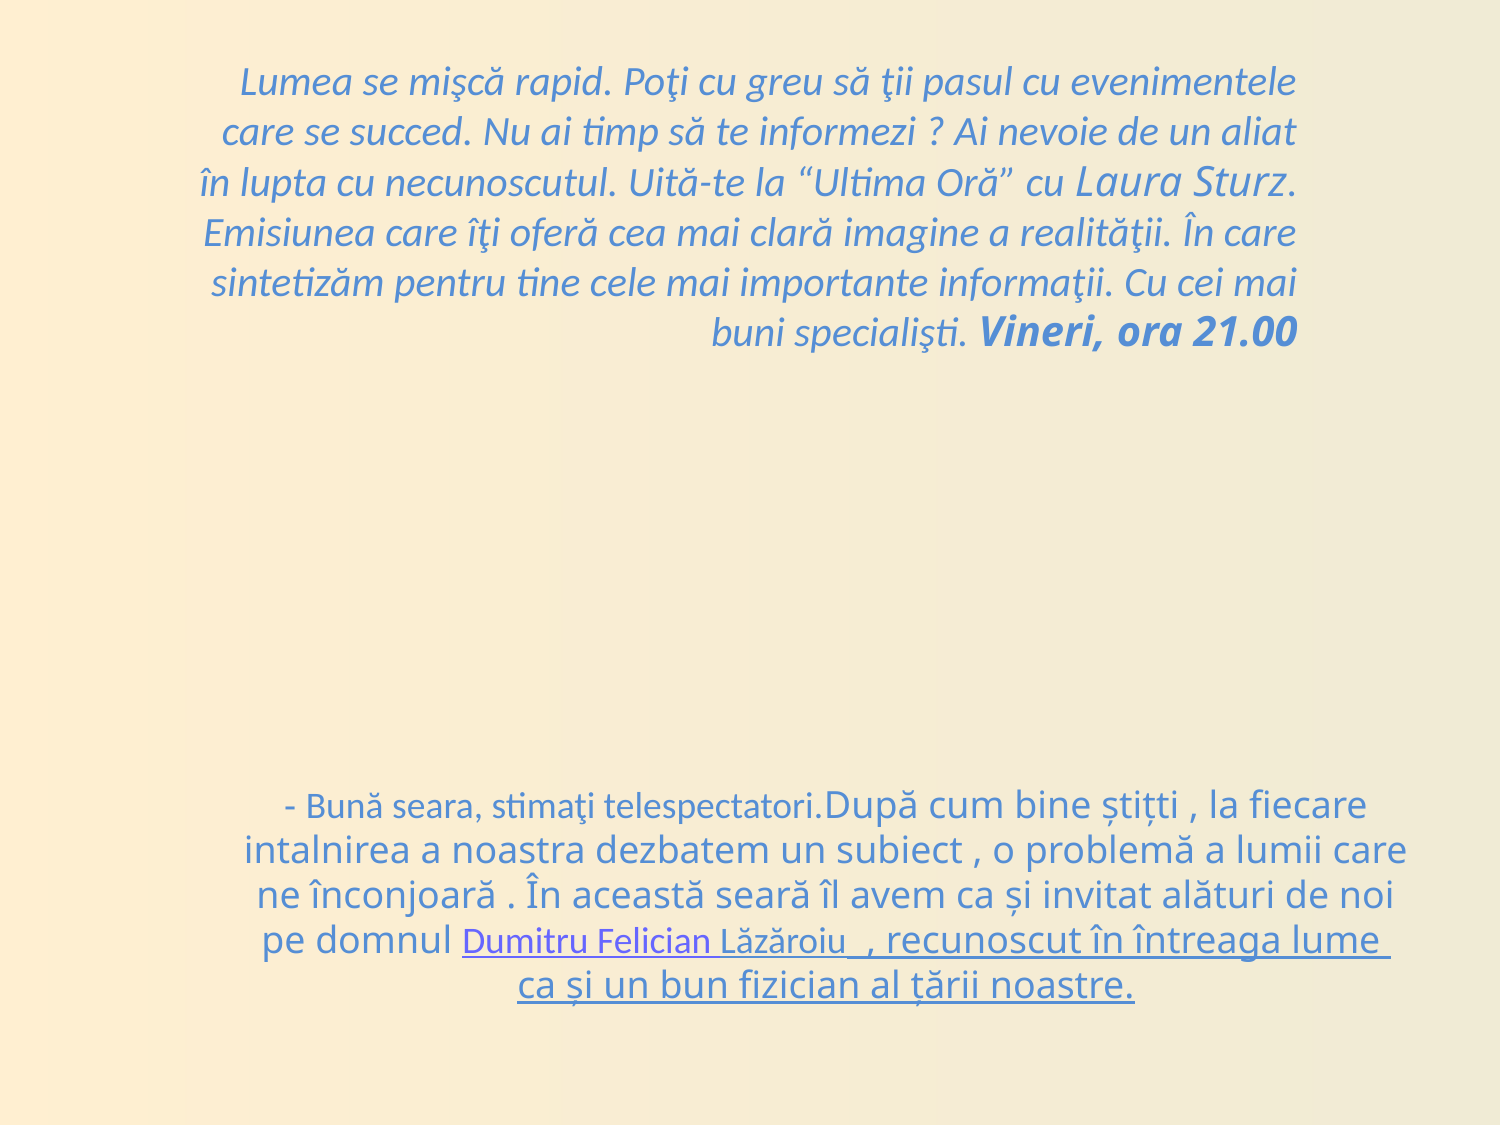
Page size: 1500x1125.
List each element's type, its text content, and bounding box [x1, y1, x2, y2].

text_box - Bună seara, stimaţi telespectatori.După cum bine ştiţti , la fiecare intalnirea a noastra dezbatem un subiect , o problemă a lumii care ne înconjoară . În această seară îl avem ca şi invitat alături de noi pe domnul Dumitru Felician Lăzăroiu , recunoscut în întreaga lume ca şi un bun fizician al ţării noastre. [222, 773, 1430, 1014]
text_box Lumea se mişcă rapid. Poţi cu greu să ţii pasul cu evenimentele care se succed. Nu ai timp să te informezi ? Ai nevoie de un aliat în lupta cu necunoscutul. Uită-te la “Ultima Oră” cu Laura Sturz. Emisiunea care îţi oferă cea mai clară imagine a realităţii. În care sintetizăm pentru tine cele mai importante informaţii. Cu cei mai buni specialişti. Vineri, ora 21.00 [175, 46, 1313, 362]
